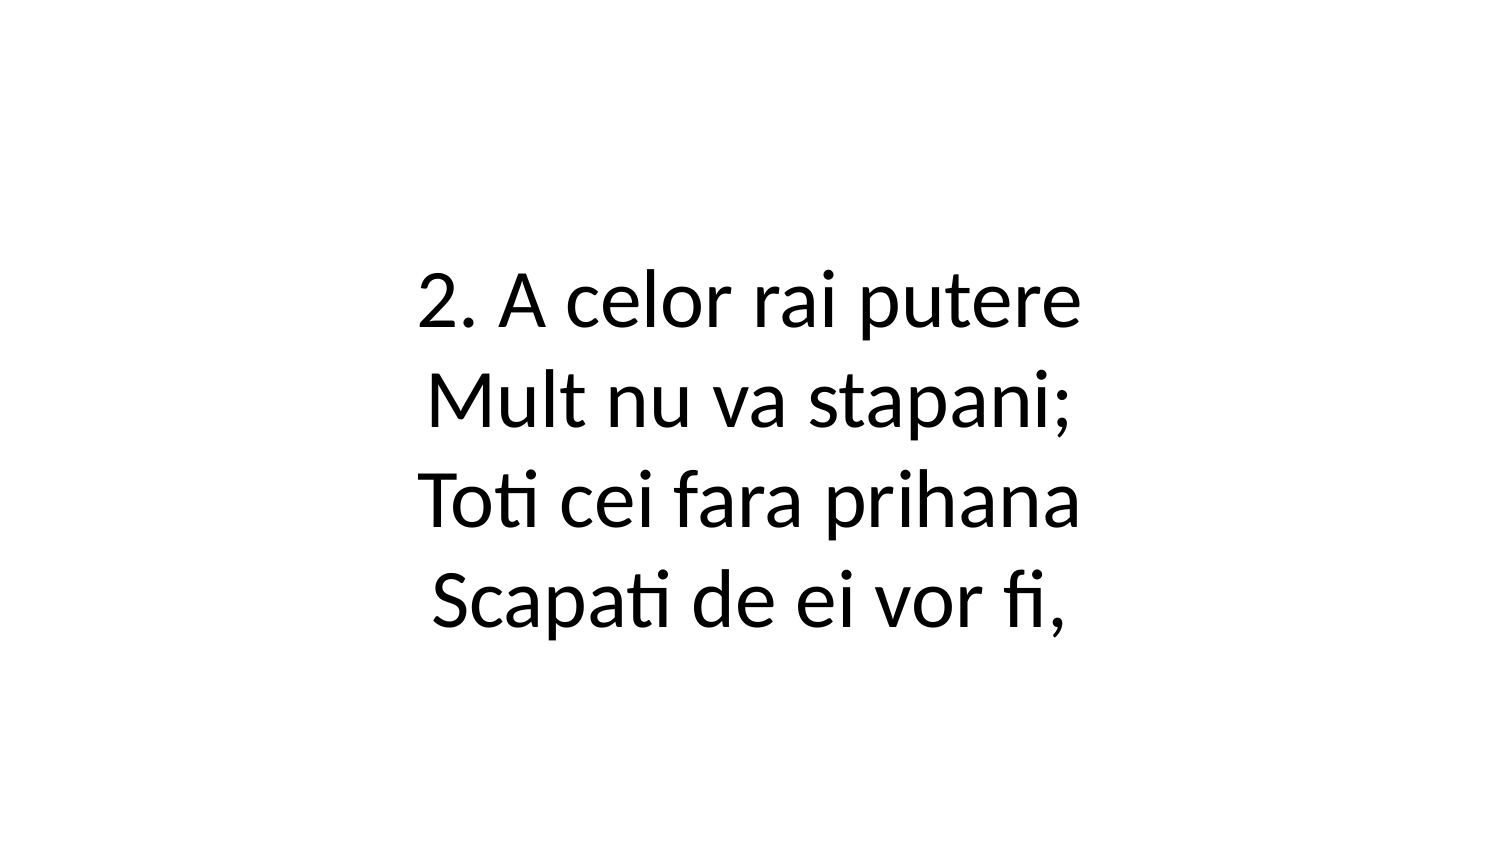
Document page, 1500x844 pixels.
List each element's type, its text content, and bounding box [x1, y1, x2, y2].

text_box 2. A celor rai putere Mult nu va stapani; Toti cei fara prihana Scapati de ei vor fi, [401, 192, 1099, 652]
